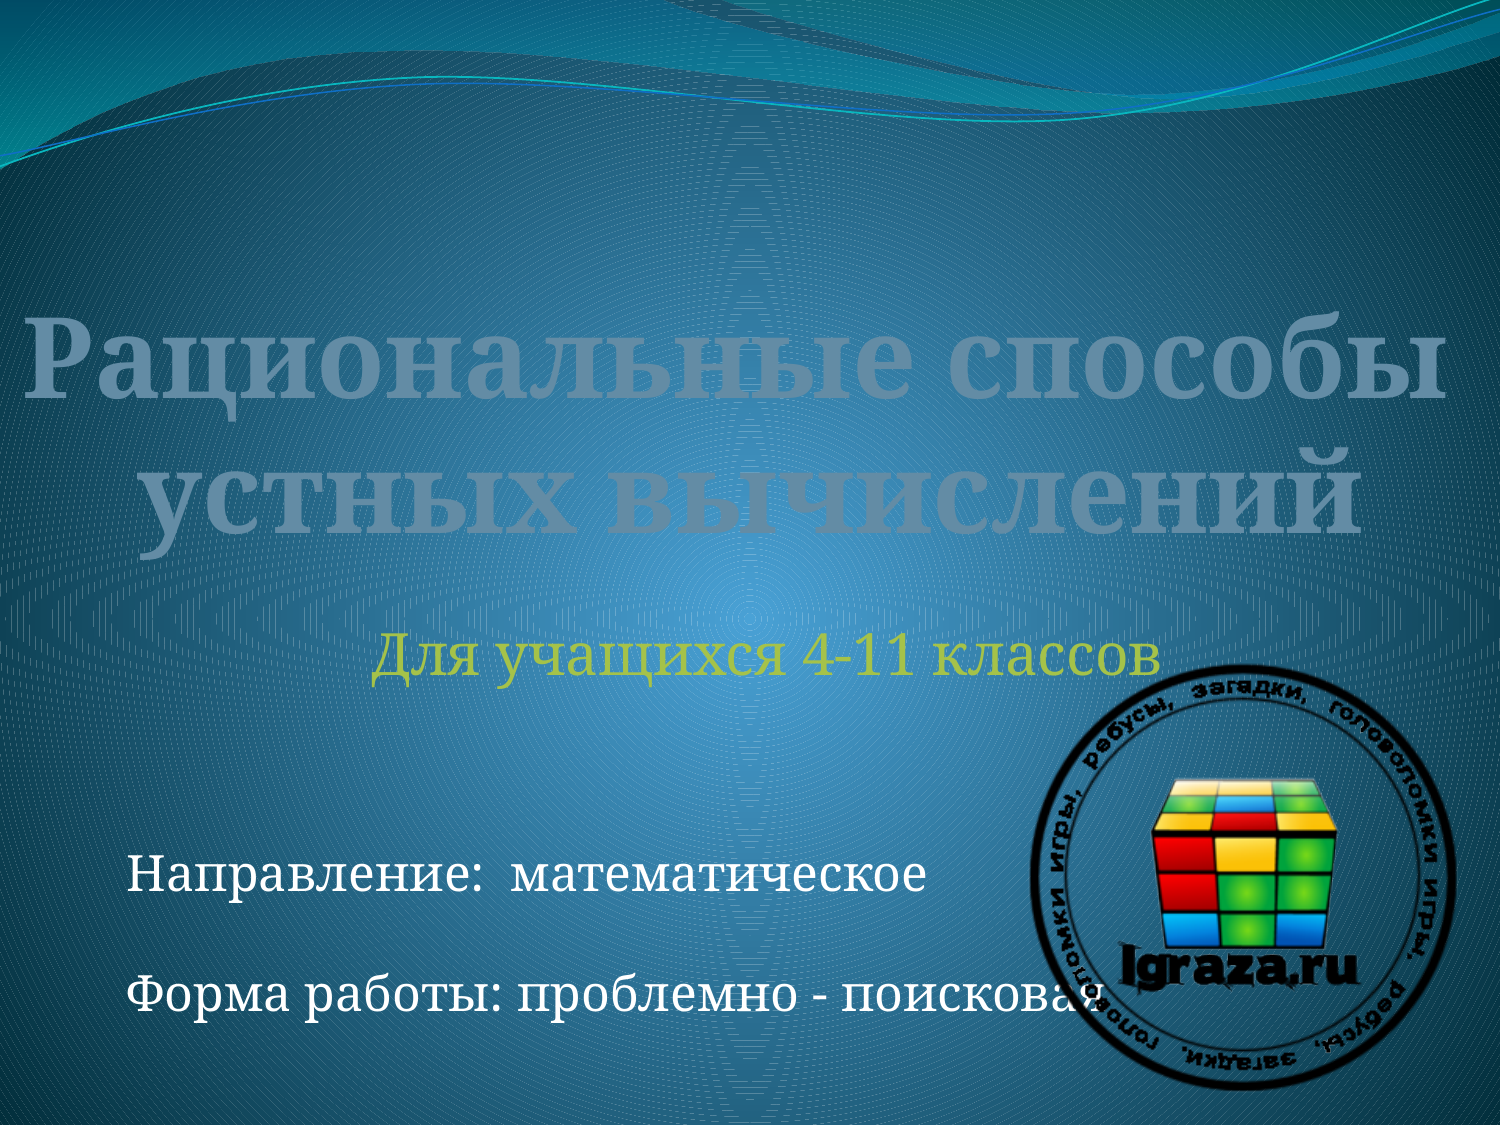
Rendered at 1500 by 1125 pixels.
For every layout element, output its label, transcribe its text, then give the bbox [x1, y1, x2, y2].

picture [997, 655, 1467, 1125]
text_box Рациональные способы устных вычислений [7, 278, 1494, 564]
text_box Для учащихся 4-11 классов [277, 609, 1258, 695]
text_box Направление: математическое Форма работы: проблемно - поисковая [112, 834, 990, 1029]
